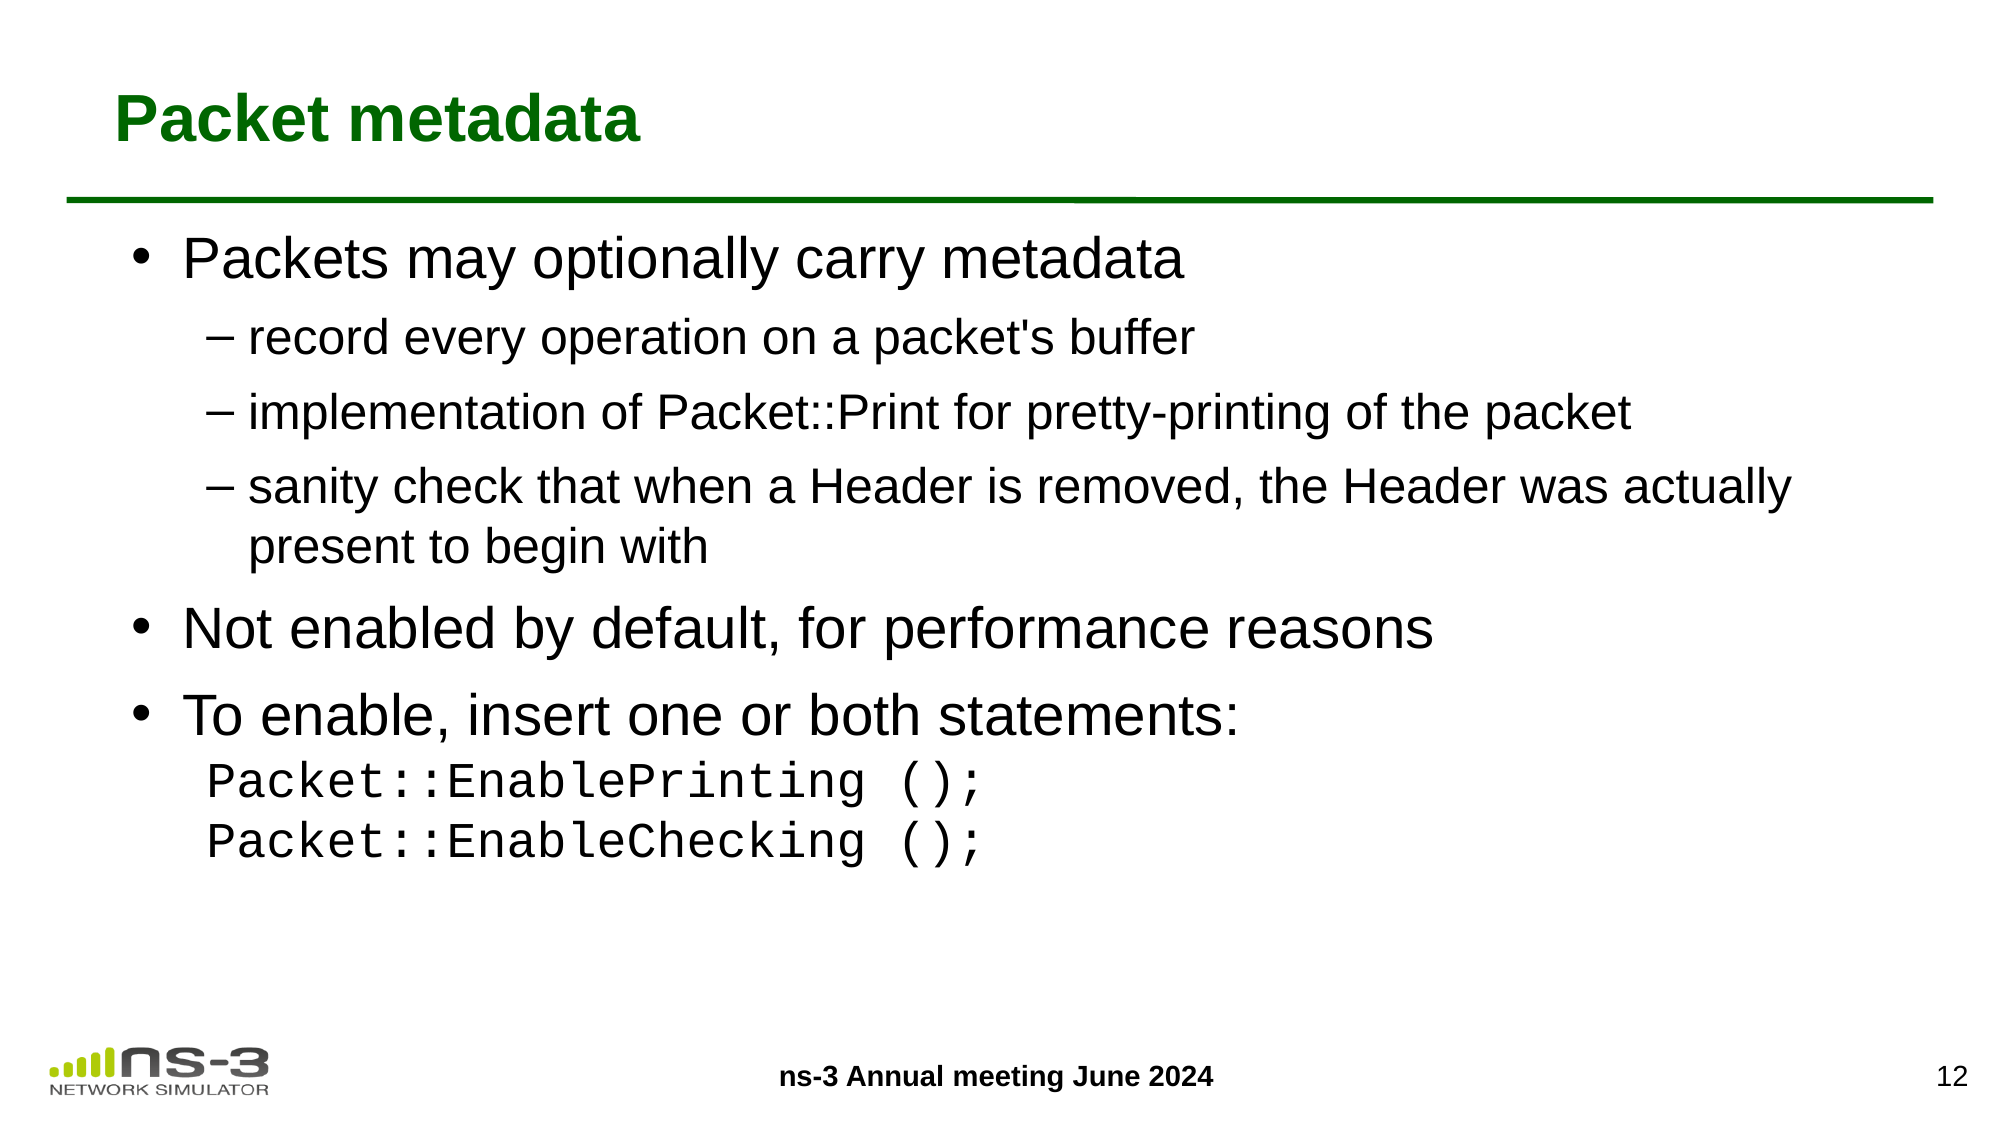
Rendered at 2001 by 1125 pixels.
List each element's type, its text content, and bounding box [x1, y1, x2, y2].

picture [33, 1017, 284, 1125]
title Packet metadata [99, 44, 1894, 186]
footer ns-3 Annual meeting June 2024 [683, 1049, 1310, 1125]
list Packets may optionally carry metadata record every operation on a packet's buffer implementation of Packet::Print for pretty-printing of the packet sanity check that when a Header is removed, the Header was actually present to begin with Not enabled by default, for performance reasons To enable, insert one or both statements: Packet::EnablePrinting (); Packet::EnableChecking (); [116, 212, 1910, 1012]
slide_number 12 [1523, 1049, 1984, 1125]
